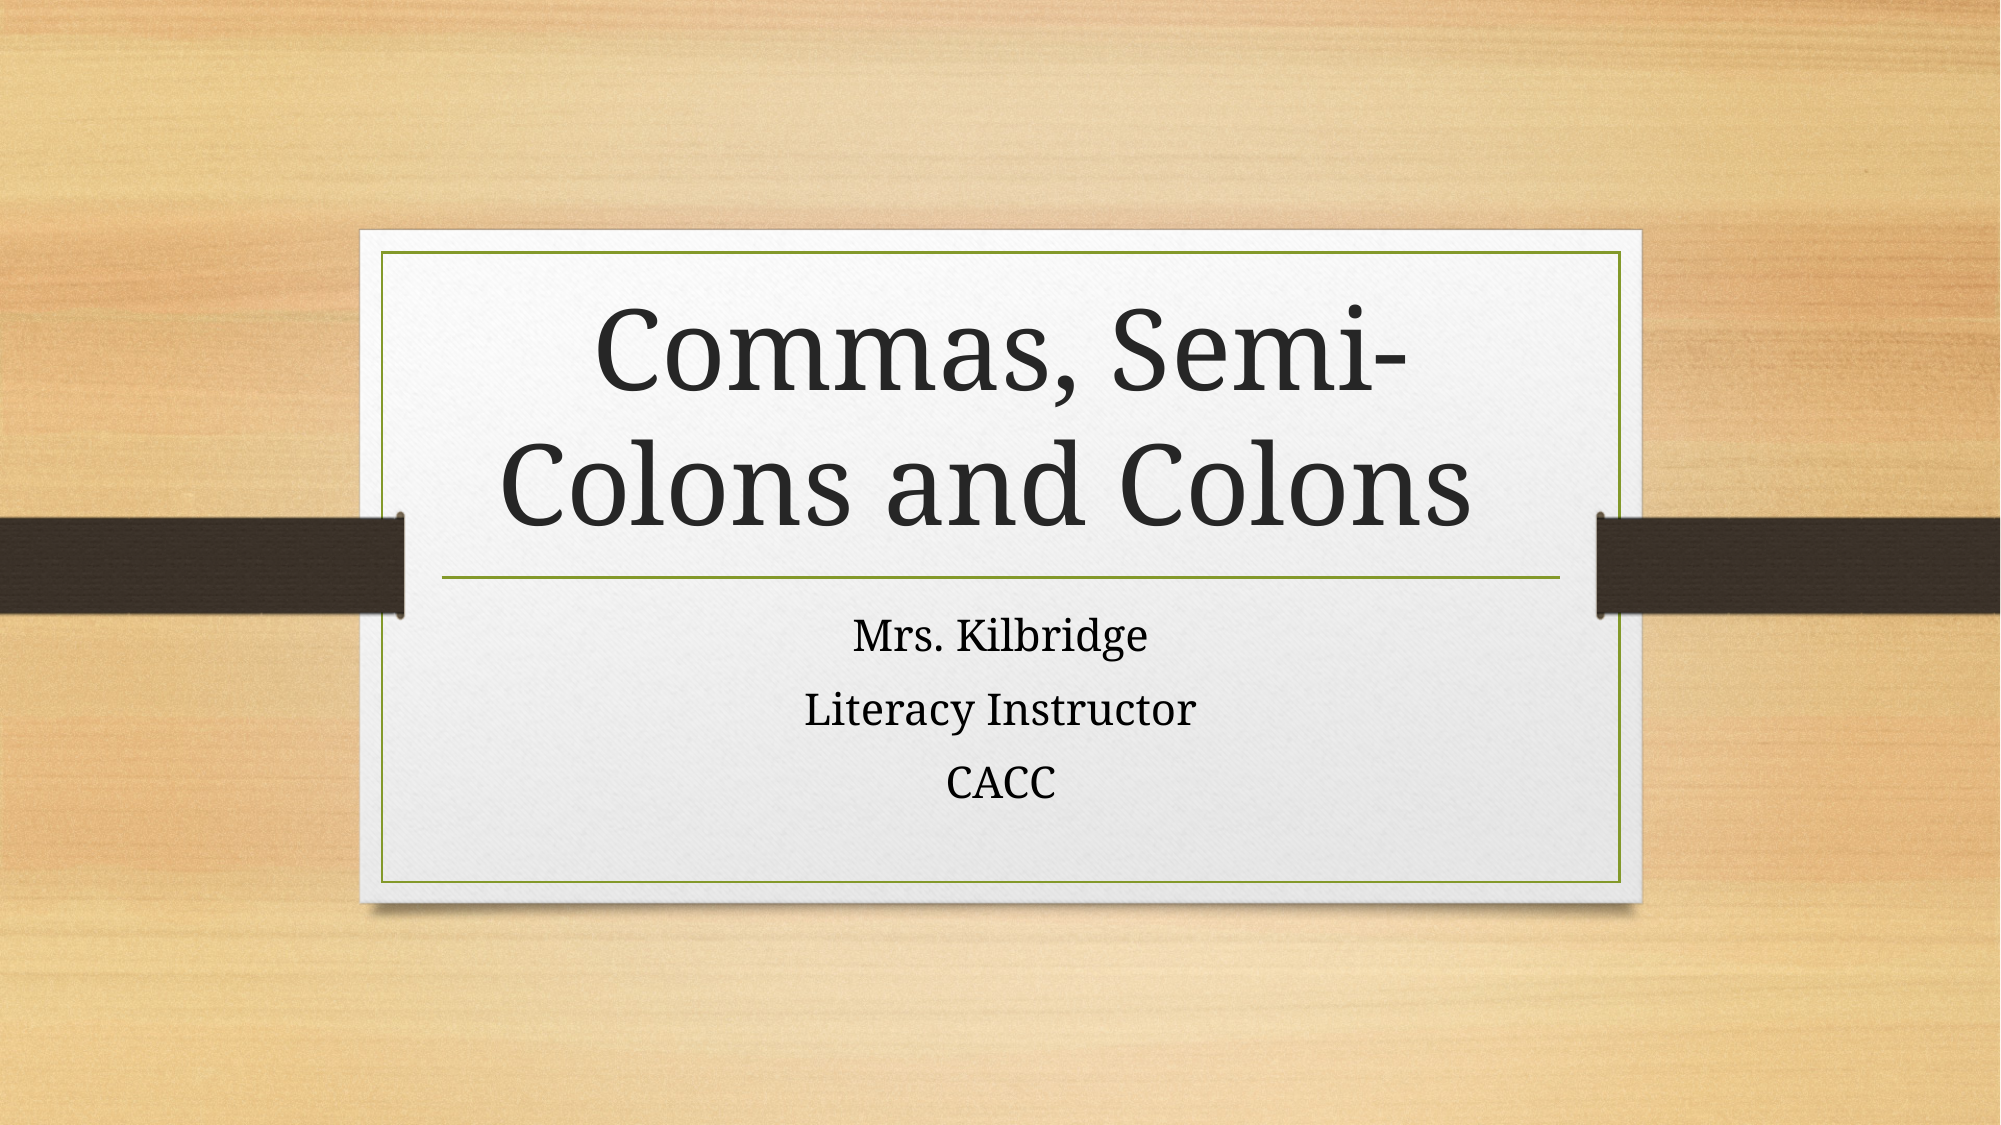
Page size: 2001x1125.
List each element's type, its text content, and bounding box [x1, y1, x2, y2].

title Commas, Semi-Colons and Colons [441, 306, 1560, 556]
subtitle Mrs. Kilbridge Literacy Instructor CACC [441, 600, 1560, 817]
picture [0, 0, 2001, 1125]
